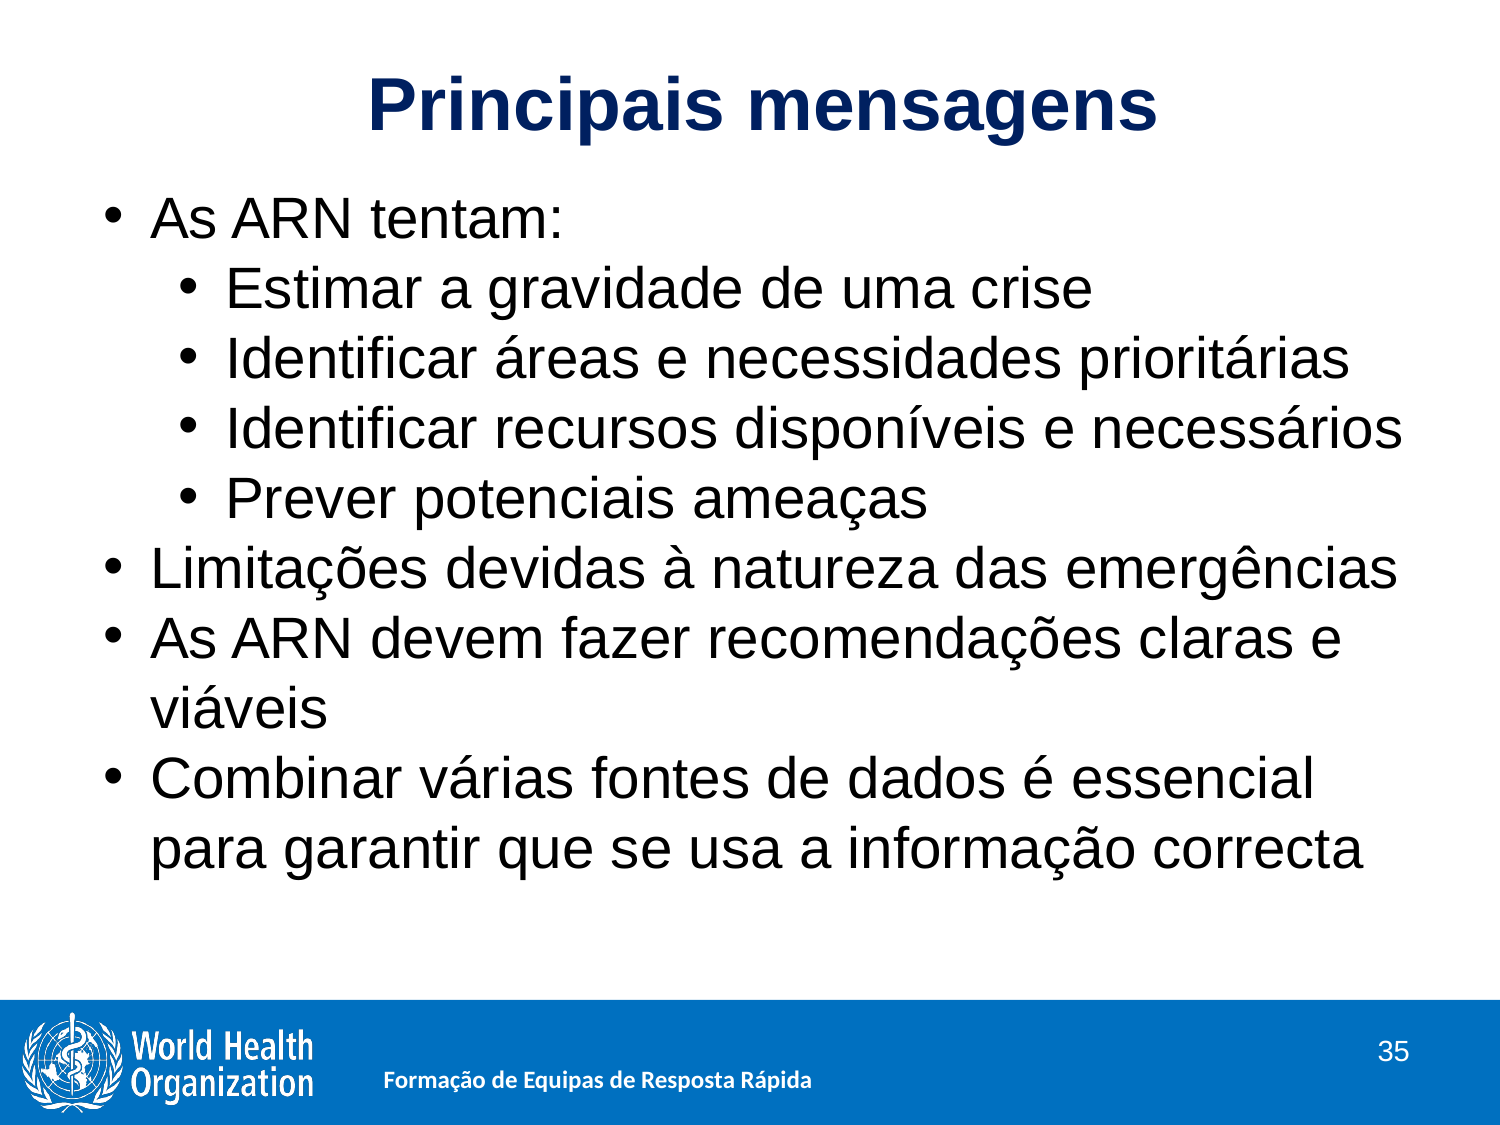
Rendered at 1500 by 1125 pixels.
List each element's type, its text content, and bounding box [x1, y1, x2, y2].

text_box As ARN tentam: Estimar a gravidade de uma crise Identificar áreas e necessidades prioritárias Identificar recursos disponíveis e necessários Prever potenciais ameaças Limitações devidas à natureza das emergências As ARN devem fazer recomendações claras e viáveis Combinar várias fontes de dados é essencial para garantir que se usa a informação correcta [88, 172, 1425, 888]
title Principais mensagens [88, 42, 1439, 159]
picture [21, 1012, 313, 1113]
slide_number 35 [1074, 1024, 1425, 1103]
